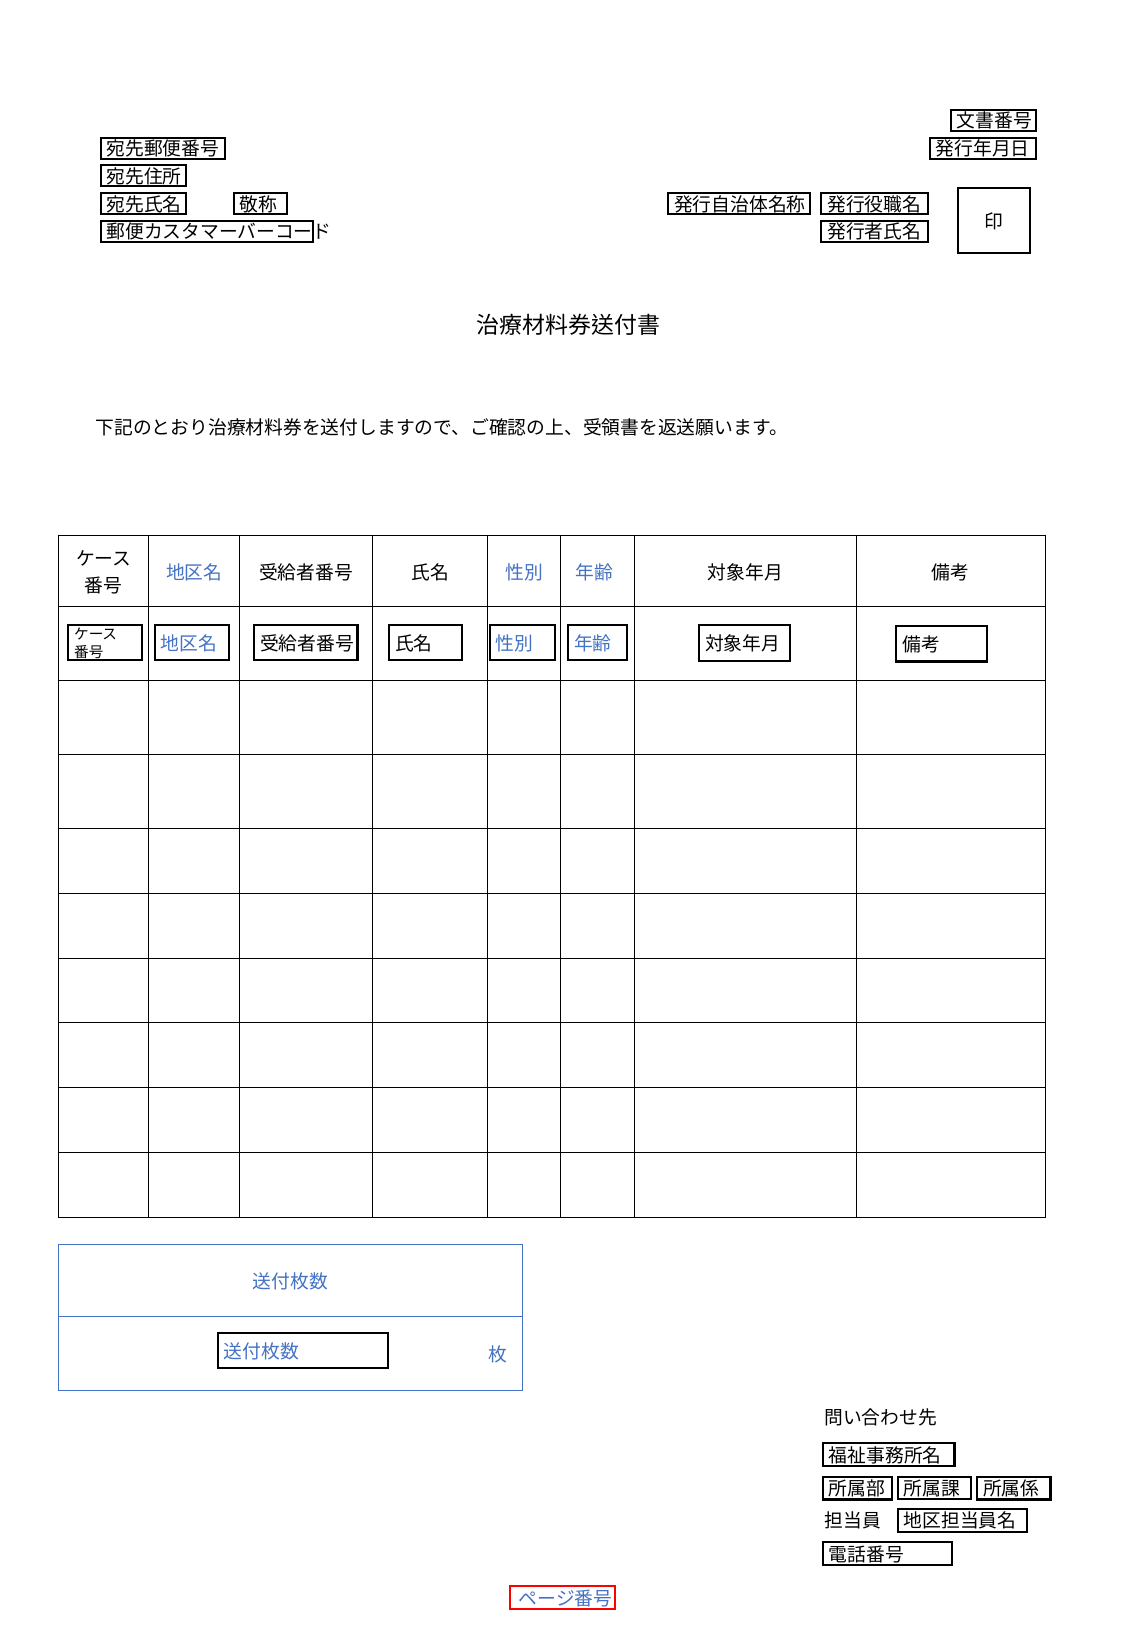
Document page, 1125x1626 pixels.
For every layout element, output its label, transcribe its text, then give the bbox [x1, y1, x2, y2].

table_cell [488, 1153, 560, 1217]
table_cell [149, 755, 239, 828]
table_cell [561, 1153, 634, 1217]
table_header 地区名 [149, 536, 239, 606]
table_cell [488, 1023, 560, 1087]
text_box 宛先氏名 [100, 192, 187, 215]
text_box ケース 番号 [67, 624, 143, 661]
table_header ケース番号 [59, 536, 148, 606]
table_cell [373, 607, 487, 680]
table_cell [149, 1023, 239, 1087]
table_cell [635, 894, 856, 958]
table_cell [373, 959, 487, 1022]
table_cell [59, 894, 148, 958]
text_box 宛先郵便番号 [100, 137, 226, 160]
table_cell [857, 894, 1045, 958]
table_cell [635, 959, 856, 1022]
text_box 氏名 [388, 624, 463, 661]
table_cell [857, 607, 1045, 680]
table_cell [59, 1153, 148, 1217]
table_header 送付枚数 [59, 1245, 522, 1316]
table_cell [149, 1153, 239, 1217]
table_cell [857, 829, 1045, 893]
text_box ページ番号 [509, 1585, 616, 1610]
table_cell [240, 607, 372, 680]
table_cell [857, 1023, 1045, 1087]
text_box 発行役職名 [820, 192, 929, 215]
table_cell [149, 607, 239, 680]
table_cell [149, 681, 239, 754]
table_cell [240, 1153, 372, 1217]
table_cell [561, 894, 634, 958]
text_box 宛先住所 [100, 164, 187, 187]
table_cell [59, 959, 148, 1022]
table_cell [240, 959, 372, 1022]
table_cell [561, 607, 634, 680]
table_cell [240, 829, 372, 893]
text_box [929, 109, 1037, 159]
table_cell [635, 681, 856, 754]
table_cell [373, 1088, 487, 1152]
text_box 対象年月 [698, 624, 791, 662]
table_cell [561, 1088, 634, 1152]
text_box 敬称 [233, 192, 288, 215]
table_header 対象年月 [635, 536, 856, 606]
table_cell [149, 959, 239, 1022]
table_cell [635, 1153, 856, 1217]
text_box 地区名 [154, 624, 230, 661]
table_cell [488, 681, 560, 754]
table_cell [635, 607, 856, 680]
table_cell [240, 755, 372, 828]
table_cell [635, 1088, 856, 1152]
table_cell [857, 959, 1045, 1022]
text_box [809, 1398, 1051, 1566]
table_header 受給者番号 [240, 536, 372, 606]
table_cell [635, 755, 856, 828]
table_cell [373, 1023, 487, 1087]
table_cell [240, 1023, 372, 1087]
table_header 備考 [857, 536, 1045, 606]
table_cell [488, 829, 560, 893]
table_cell [635, 1023, 856, 1087]
table_cell [561, 829, 634, 893]
table_header 氏名 [373, 536, 487, 606]
table_cell [857, 755, 1045, 828]
table_cell [488, 607, 560, 680]
text_box 発行者氏名 [820, 220, 929, 243]
table_cell [488, 755, 560, 828]
table_cell [373, 681, 487, 754]
table_header 性別 [488, 536, 560, 606]
table_cell [488, 959, 560, 1022]
table_cell [488, 894, 560, 958]
table_cell [857, 681, 1045, 754]
text_box 送付枚数 [217, 1332, 389, 1369]
table_cell [149, 829, 239, 893]
table_cell [59, 1088, 148, 1152]
text_box 年齢 [567, 624, 628, 661]
table_cell [59, 755, 148, 828]
table_cell [488, 1088, 560, 1152]
table_cell [857, 1153, 1045, 1217]
table_cell [561, 959, 634, 1022]
table_cell [149, 894, 239, 958]
table_cell [240, 681, 372, 754]
text_box 性別 [489, 624, 556, 661]
table_cell [240, 1088, 372, 1152]
text_box 郵便カスタマーバーコード [100, 220, 314, 243]
text_box 印 [957, 187, 1031, 254]
table_cell [59, 829, 148, 893]
table_cell [561, 681, 634, 754]
table_cell [59, 607, 148, 680]
table_cell [240, 894, 372, 958]
table_cell [635, 829, 856, 893]
table_cell [373, 894, 487, 958]
text_box 備考 [895, 625, 988, 663]
table_cell [149, 1088, 239, 1152]
table_cell [857, 1088, 1045, 1152]
text_box 治療材料券送付書 [96, 302, 1042, 346]
table_cell [59, 1023, 148, 1087]
text_box 発行自治体名称 [667, 192, 811, 215]
text_box 下記のとおり治療材料券を送付しますので、ご確認の上、受領書を返送願います。 [89, 415, 1037, 438]
table_cell [373, 829, 487, 893]
table_header 年齢 [561, 536, 634, 606]
table_cell 枚 [59, 1317, 522, 1390]
table_cell [59, 681, 148, 754]
table_cell [561, 755, 634, 828]
table_cell [373, 1153, 487, 1217]
text_box 受給者番号 [253, 624, 359, 661]
table_cell [373, 755, 487, 828]
table_cell [561, 1023, 634, 1087]
